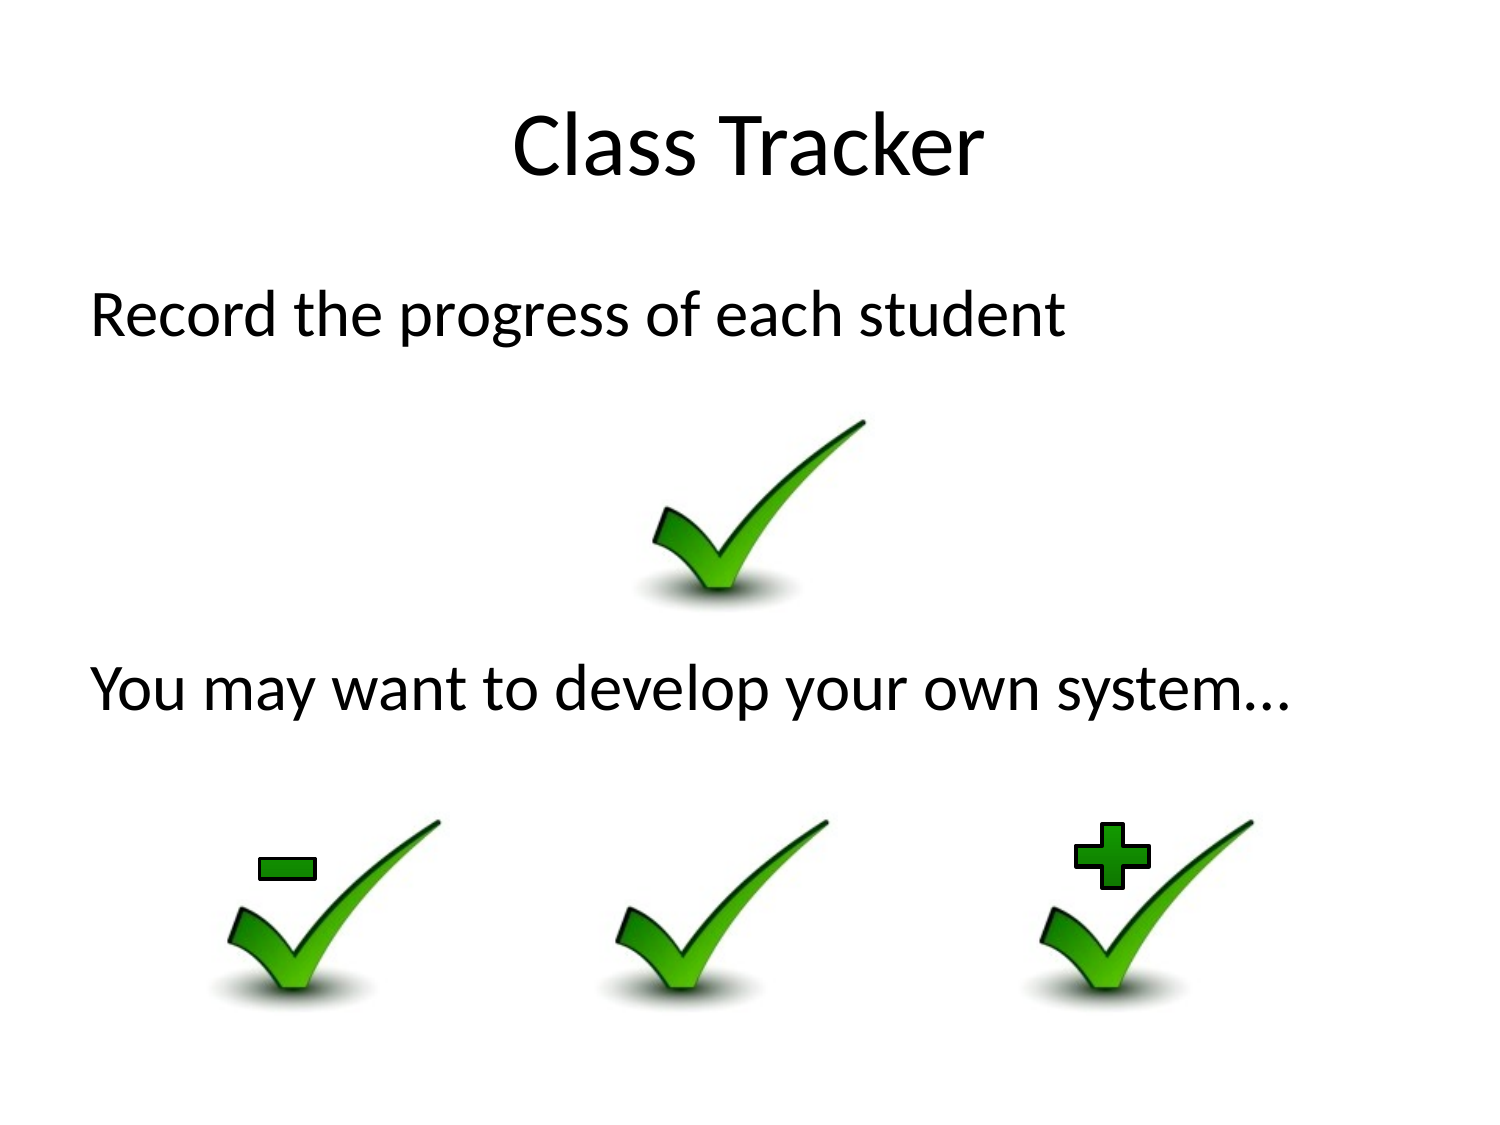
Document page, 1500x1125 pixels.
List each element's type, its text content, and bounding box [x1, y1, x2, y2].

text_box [999, 787, 1263, 1051]
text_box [187, 787, 451, 1051]
picture [574, 787, 838, 1051]
list Record the progress of each student You may want to develop your own system… [74, 262, 1426, 1006]
title Class Tracker [74, 44, 1426, 233]
picture [612, 387, 876, 651]
